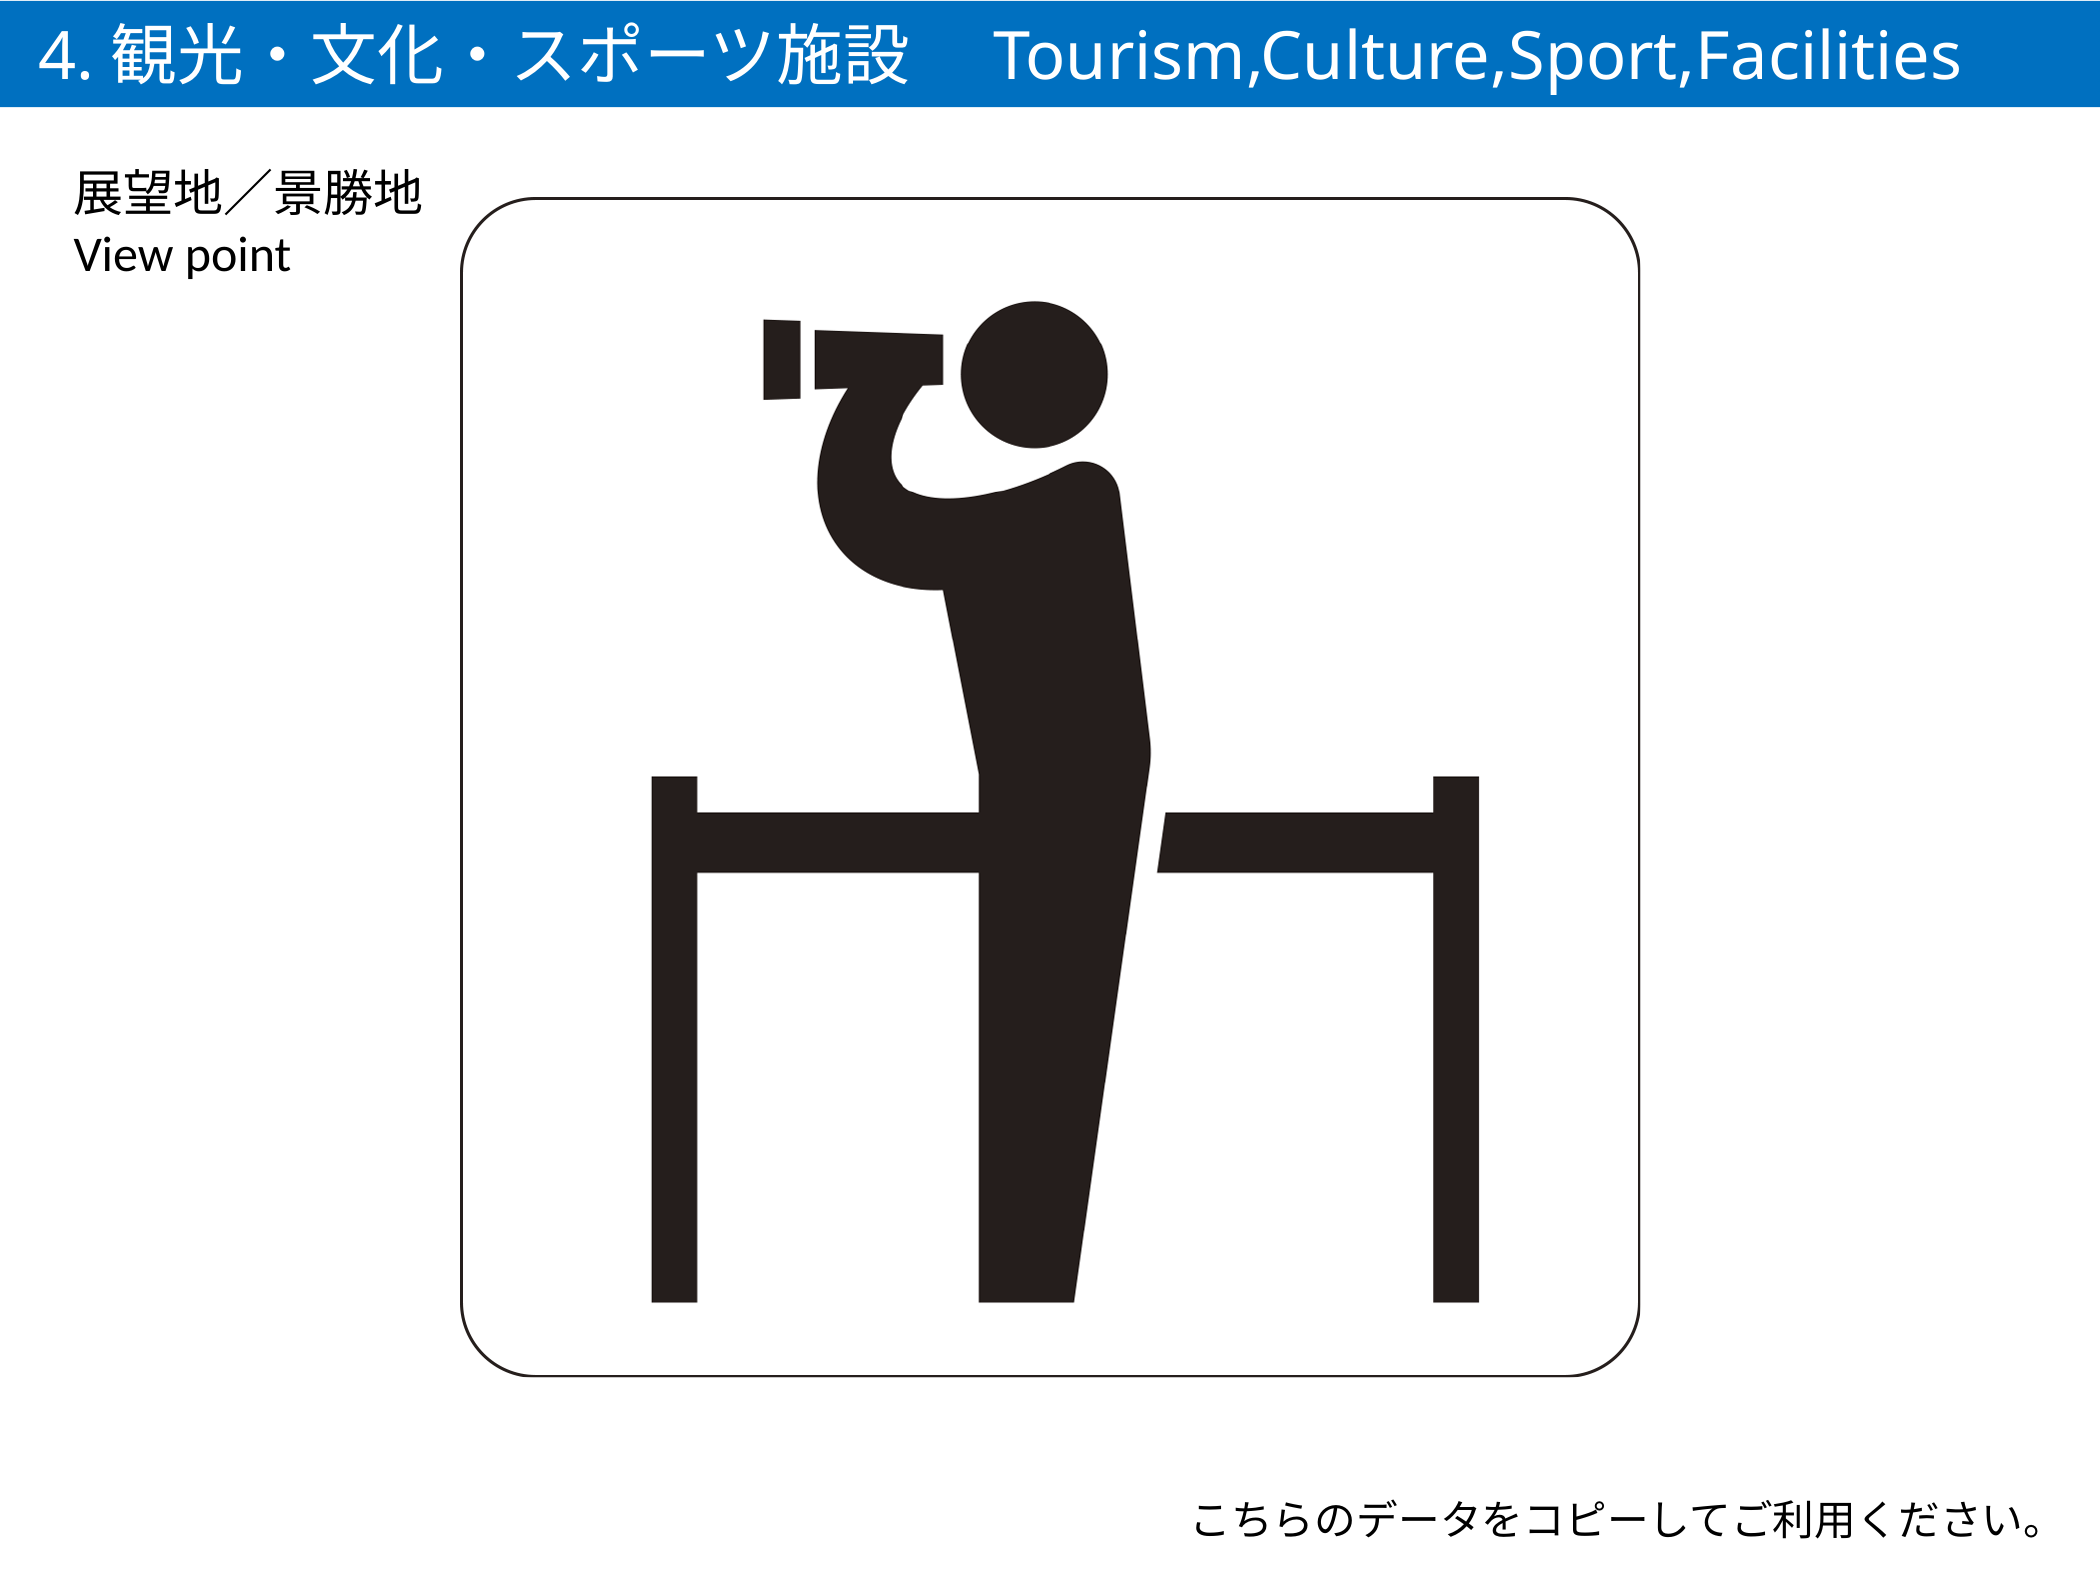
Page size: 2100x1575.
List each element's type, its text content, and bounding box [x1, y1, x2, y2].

text_box こちらのデータをコピーしてご利用ください。 [1174, 1486, 2081, 1552]
picture [459, 196, 1641, 1378]
text_box [0, 0, 2100, 108]
text_box 展望地／景勝地 View point [58, 153, 439, 289]
text_box 4.観光・文化・スポーツ施設 Tourism,Culture,Sport,Facilities [23, 5, 1979, 101]
